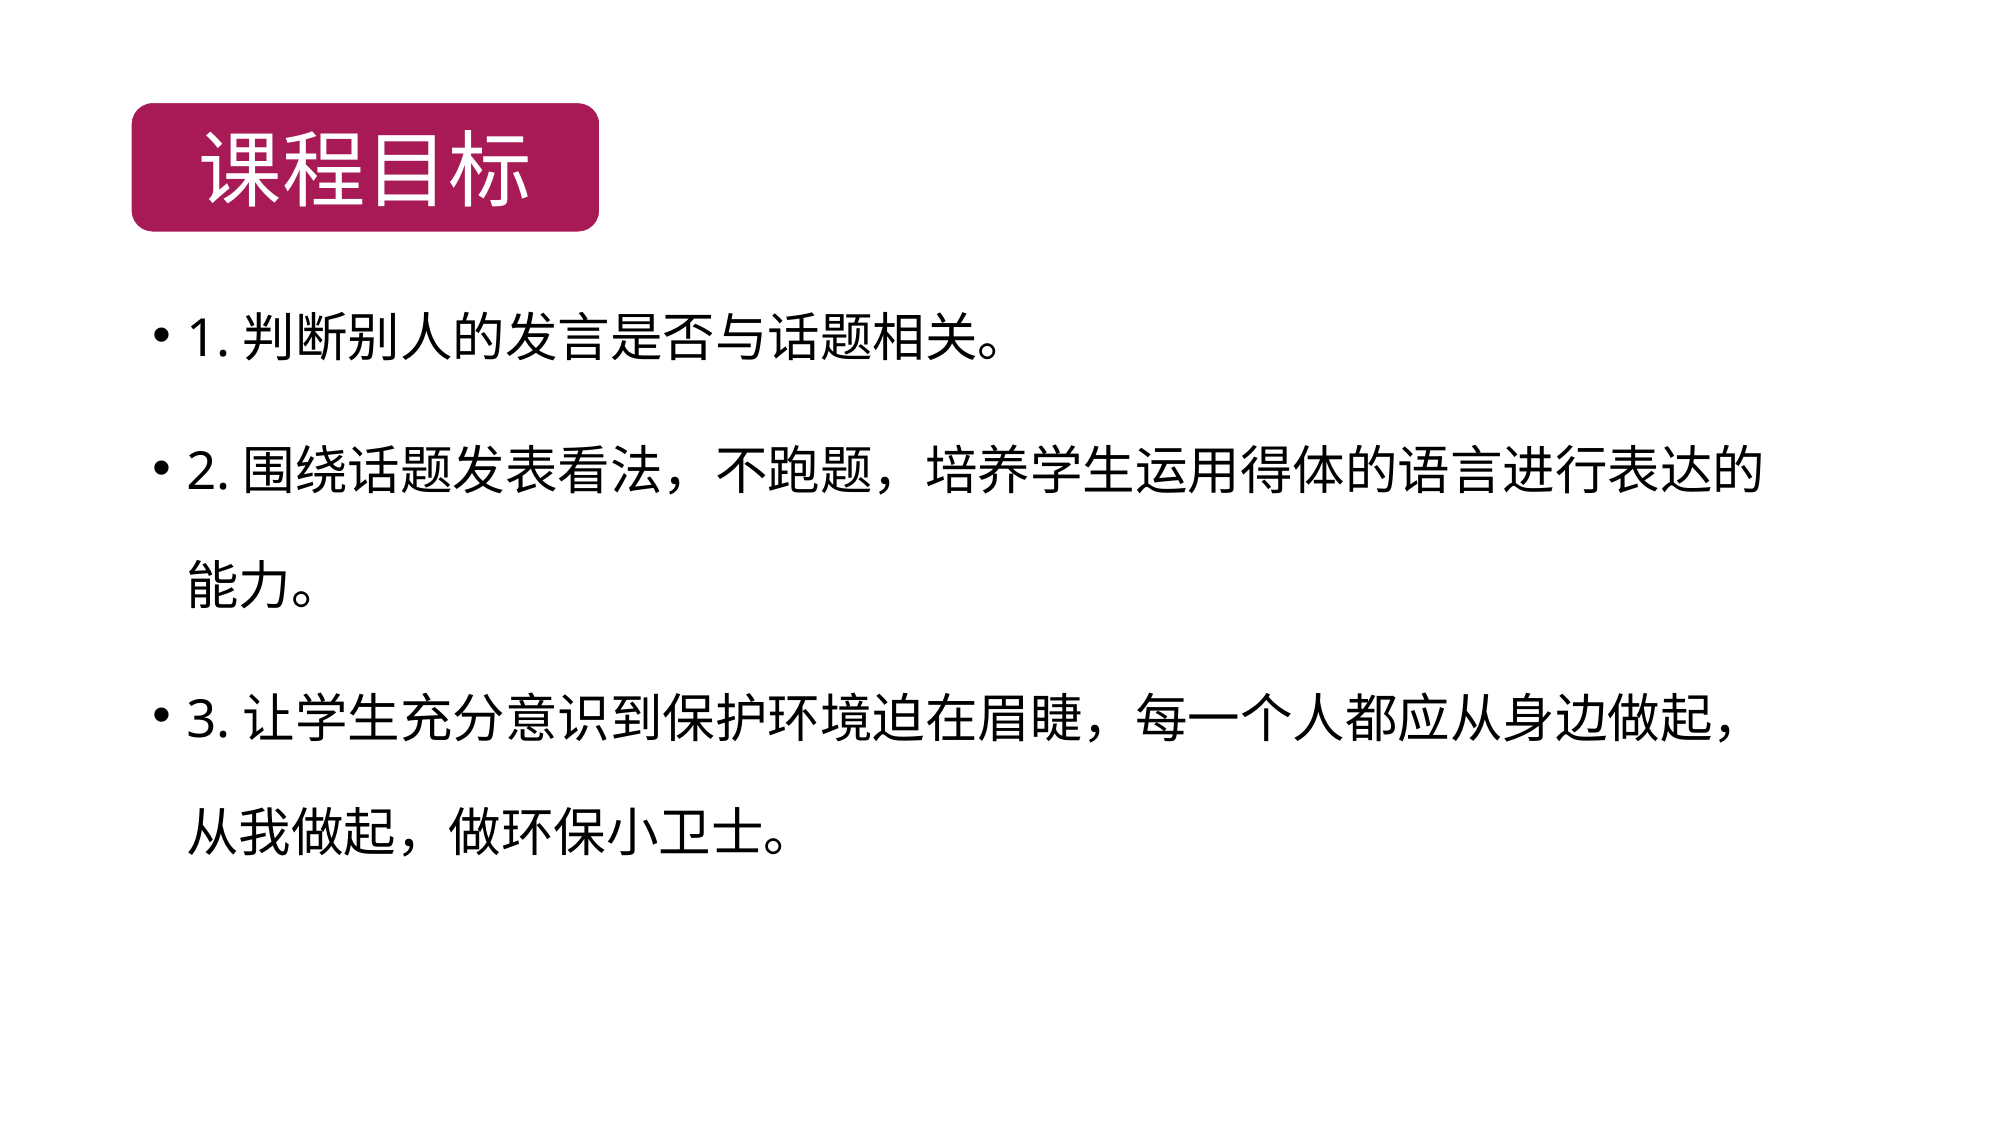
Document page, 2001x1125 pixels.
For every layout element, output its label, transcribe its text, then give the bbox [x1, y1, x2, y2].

text_box 课程目标 [130, 102, 601, 233]
list 1.判断别人的发言是否与话题相关。 2.围绕话题发表看法，不跑题，培养学生运用得体的语言进行表达的能力。 3.让学生充分意识到保护环境迫在眉睫，每一个人都应从身边做起，从我做起，做环保小卫士。 [137, 249, 1828, 876]
